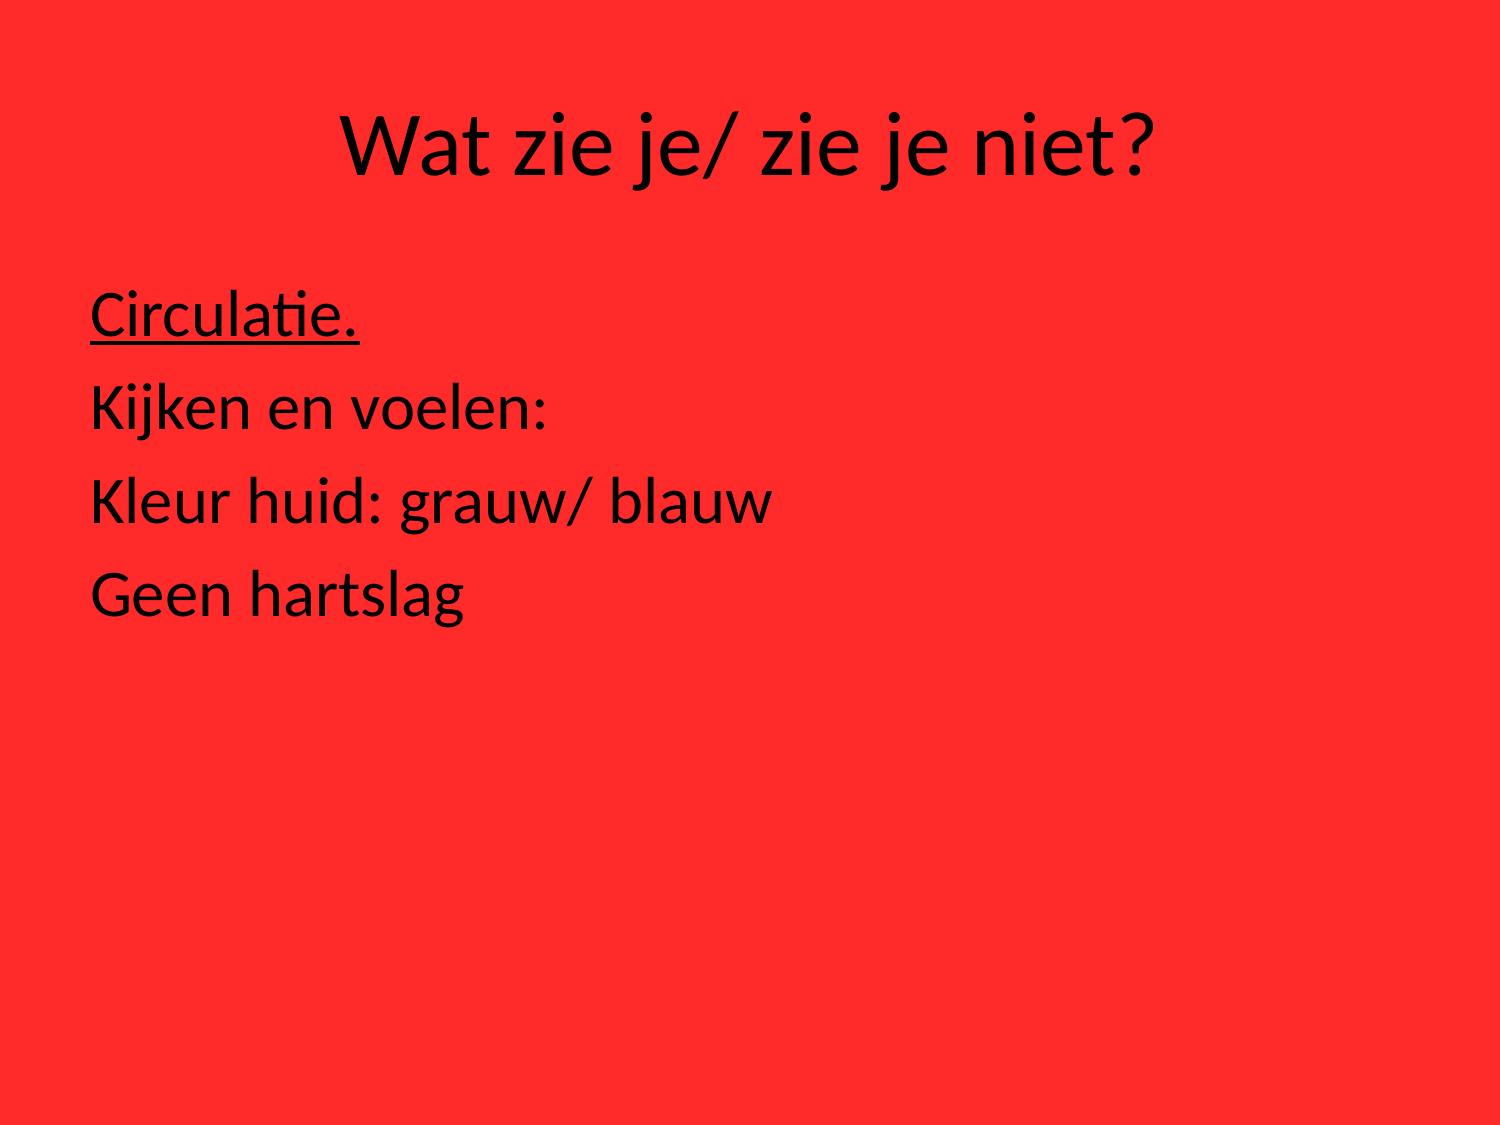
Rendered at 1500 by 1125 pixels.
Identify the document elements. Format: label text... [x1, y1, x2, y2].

title Wat zie je/ zie je niet? [75, 45, 1425, 233]
list Circulatie. Kijken en voelen: Kleur huid: grauw/ blauw Geen hartslag [75, 262, 1425, 1005]
